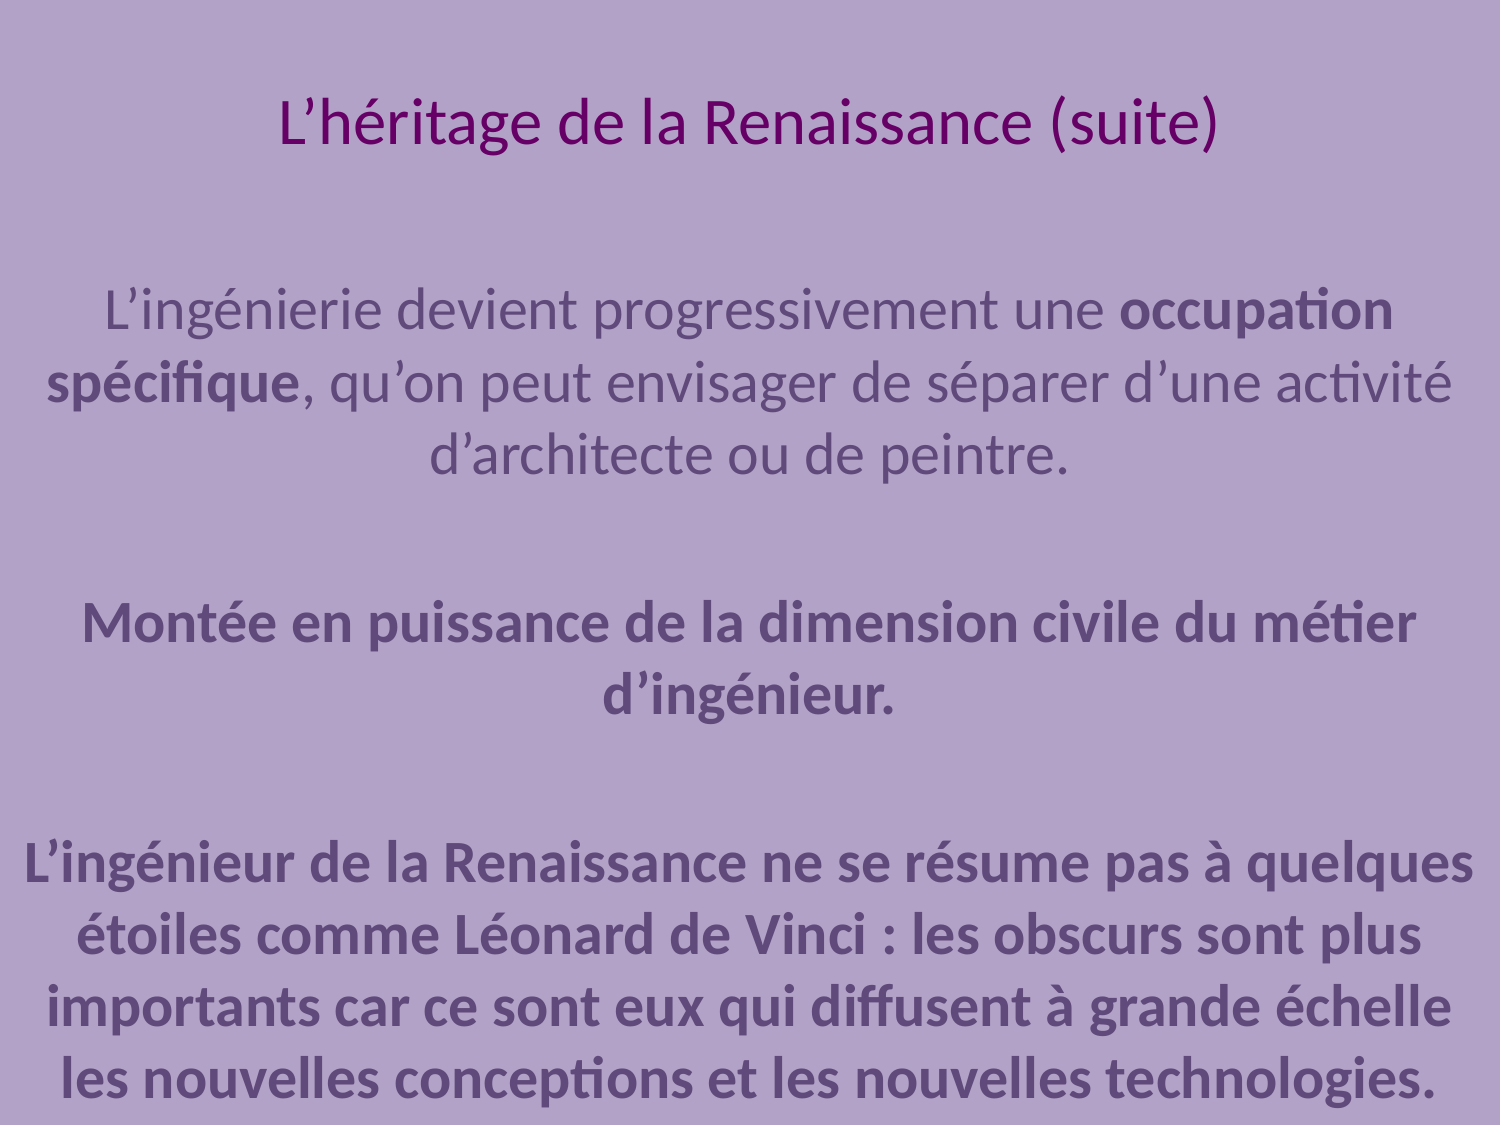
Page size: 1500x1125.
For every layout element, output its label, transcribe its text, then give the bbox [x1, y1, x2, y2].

title L’héritage de la Renaissance (suite) [75, 45, 1425, 190]
list L’ingénierie devient progressivement une occupation spécifique, qu’on peut envisager de séparer d’une activité d’architecte ou de peintre. Montée en puissance de la dimension civile du métier d’ingénieur. L’ingénieur de la Renaissance ne se résume pas à quelques étoiles comme Léonard de Vinci : les obscurs sont plus importants car ce sont eux qui diffusent à grande échelle les nouvelles conceptions et les nouvelles technologies. [0, 262, 1500, 1125]
